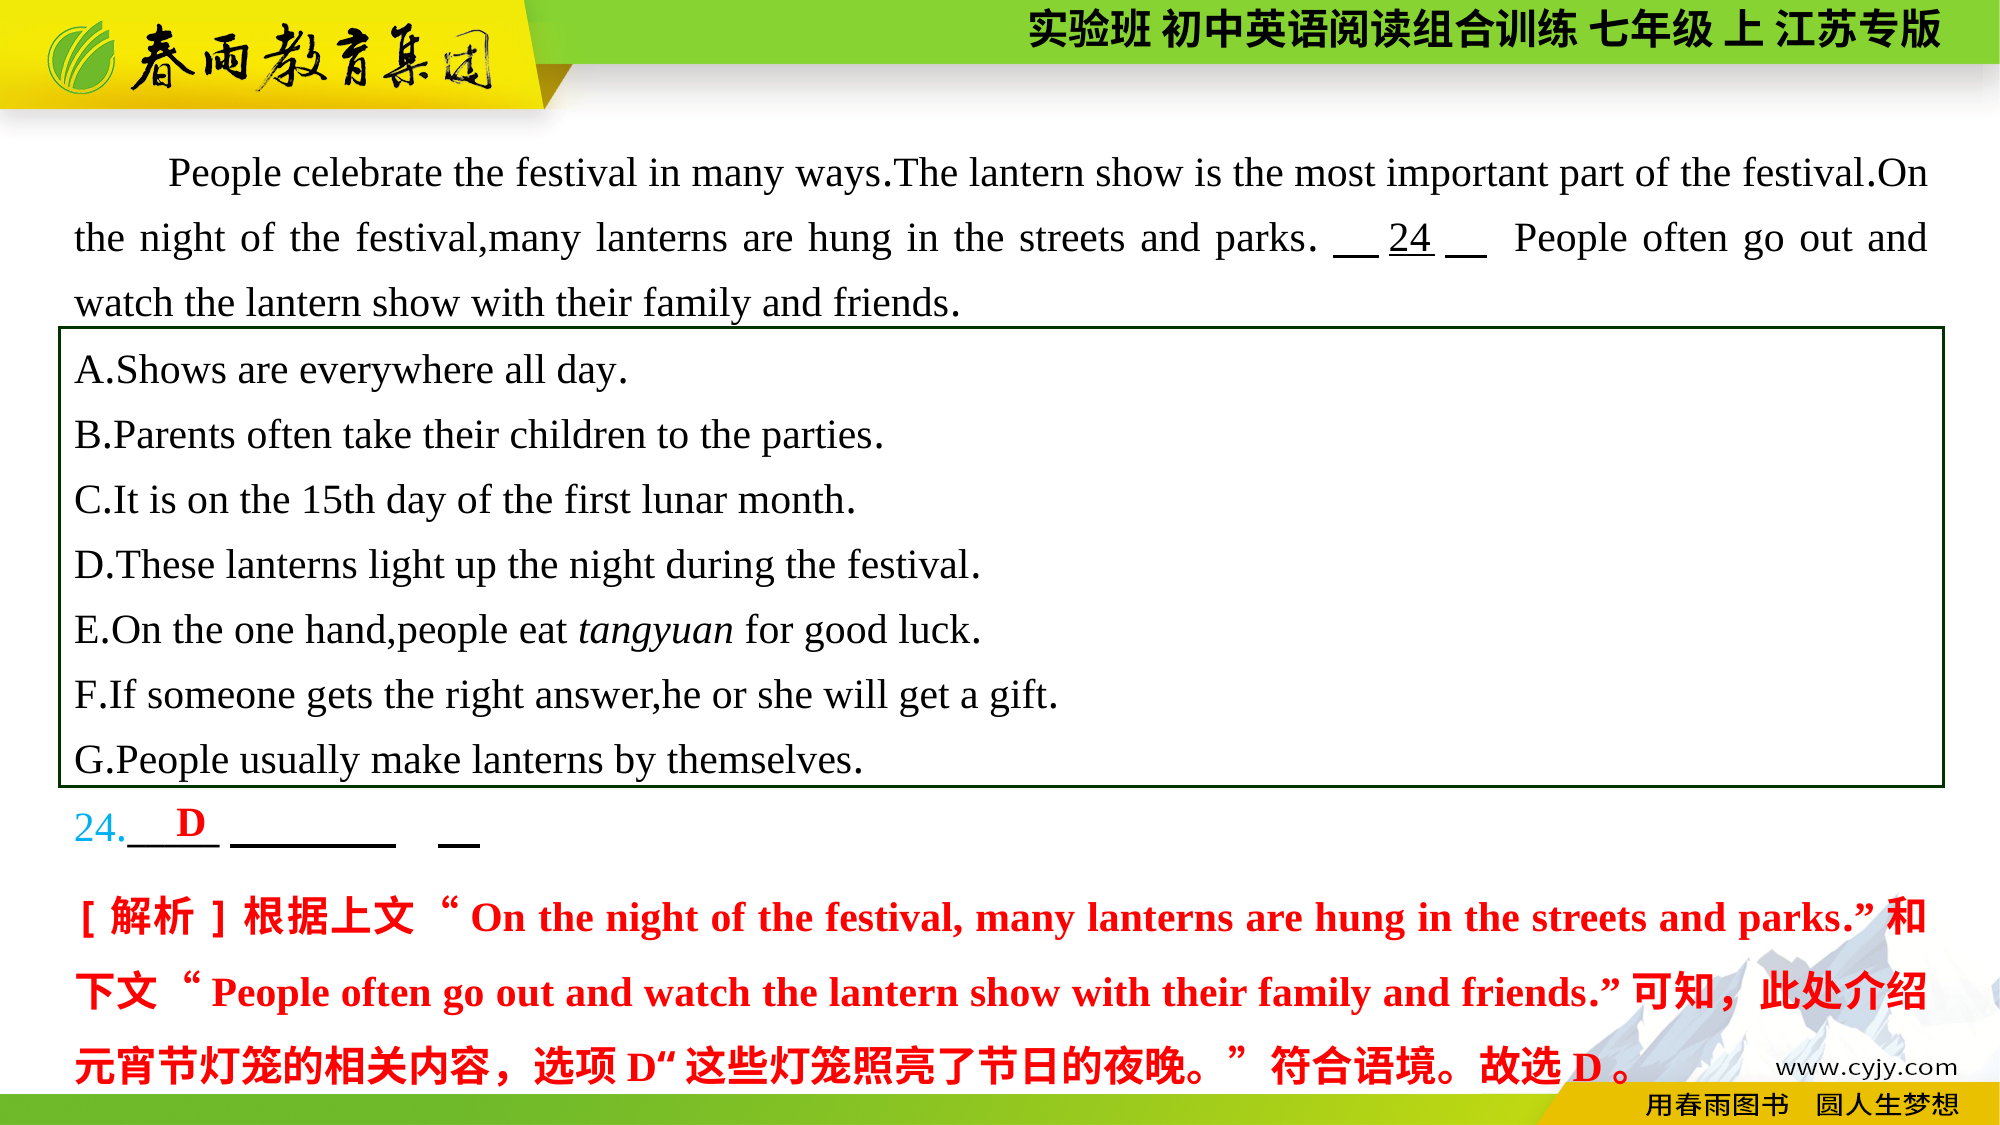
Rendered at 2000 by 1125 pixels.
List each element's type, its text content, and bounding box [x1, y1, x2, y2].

text_box [59, 327, 1944, 787]
text_box [解析]根据上文“On the night of the festival, many lanterns are hung in the streets and parks.”和下文“People often go out and watch the lantern show with their family and friends.”可知，此处介绍元宵节灯笼的相关内容，选项D“这些灯笼照亮了节日的夜晚。”符合语境。故选D。 [59, 857, 1944, 1098]
picture [0, 0, 2000, 1125]
text_box A.Shows are everywhere all day. B.Parents often take their children to the parties. C.It is on the 15th day of the first lunar month. D.These lanterns light up the night during the festival. E.On the one hand,people eat tangyuan for good luck. F.If someone gets the right answer,he or she will get a gift. G.People usually make lanterns by themselves. [59, 319, 1944, 327]
list People celebrate the festival in many ways.The lantern show is the most important part of the festival.On the night of the festival,many lanterns are hung in the streets and parks. 24 People often go out and watch the lantern show with their family and friends. [59, 122, 1944, 319]
text_box 24._____ [59, 792, 1059, 857]
text_box D [161, 786, 222, 852]
